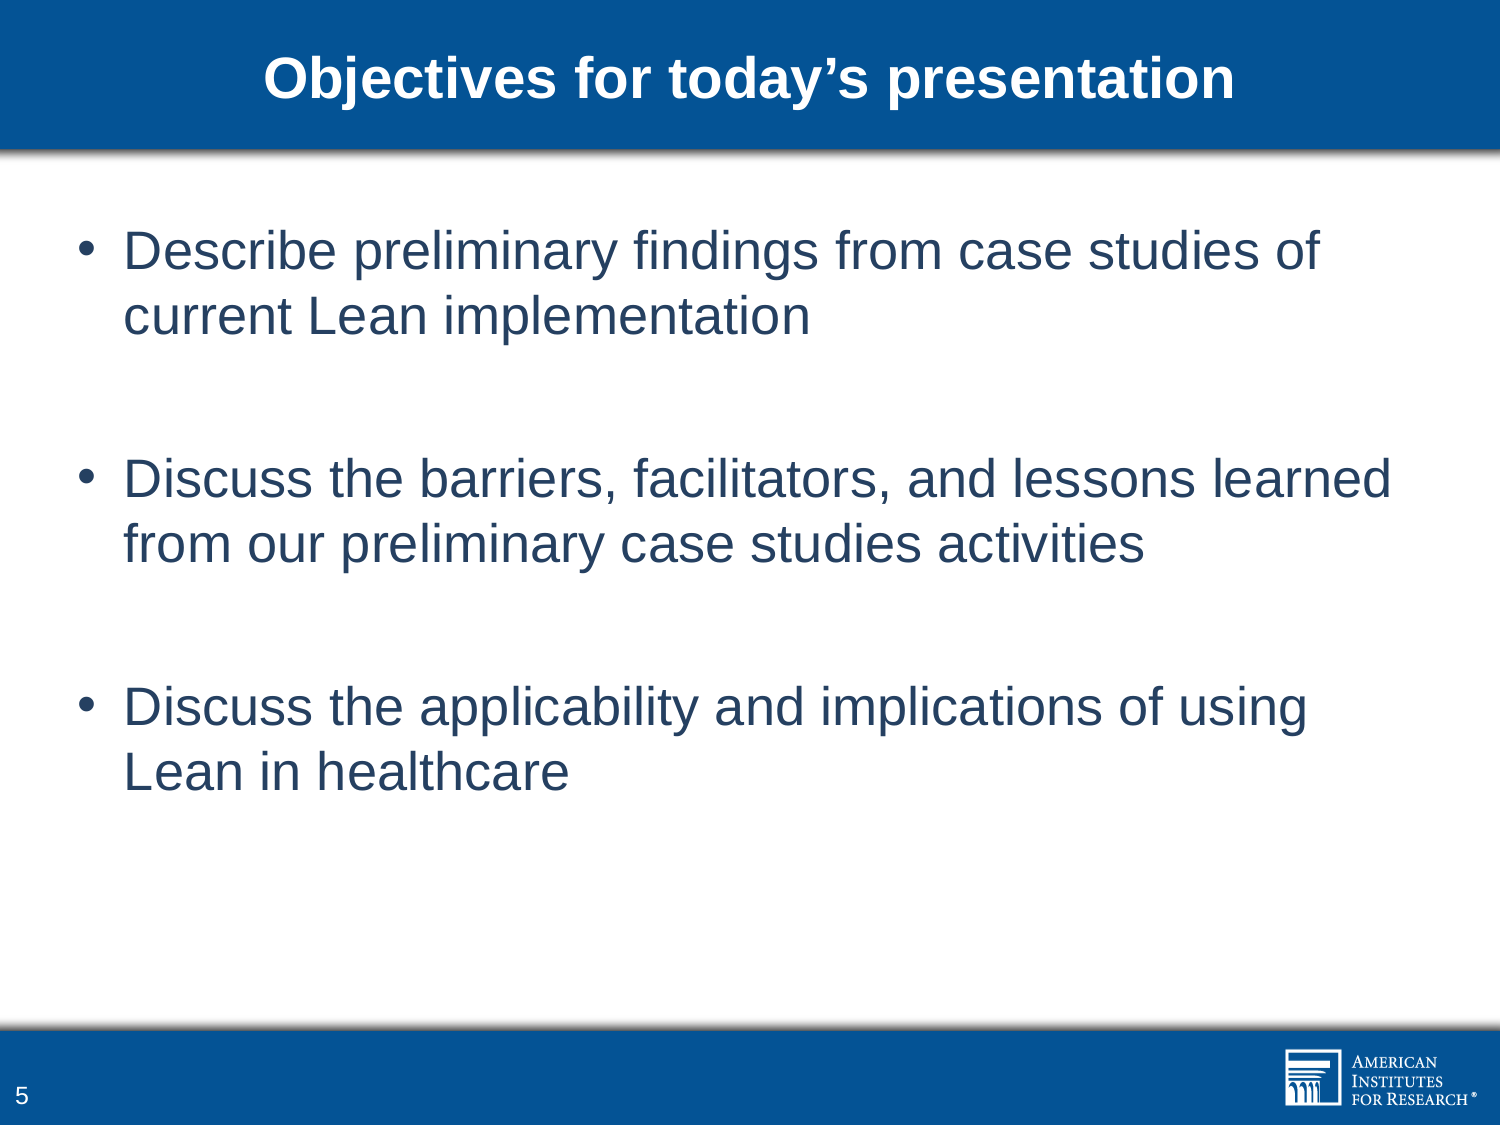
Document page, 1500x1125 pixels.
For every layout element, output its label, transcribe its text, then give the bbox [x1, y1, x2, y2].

title Objectives for today’s presentation [0, 0, 1500, 151]
picture [0, 151, 1500, 1125]
list Describe preliminary findings from case studies of current Lean implementation Discuss the barriers, facilitators, and lessons learned from our preliminary case studies activities Discuss the applicability and implications of using Lean in healthcare [61, 207, 1438, 973]
slide_number 5 [0, 1065, 350, 1125]
